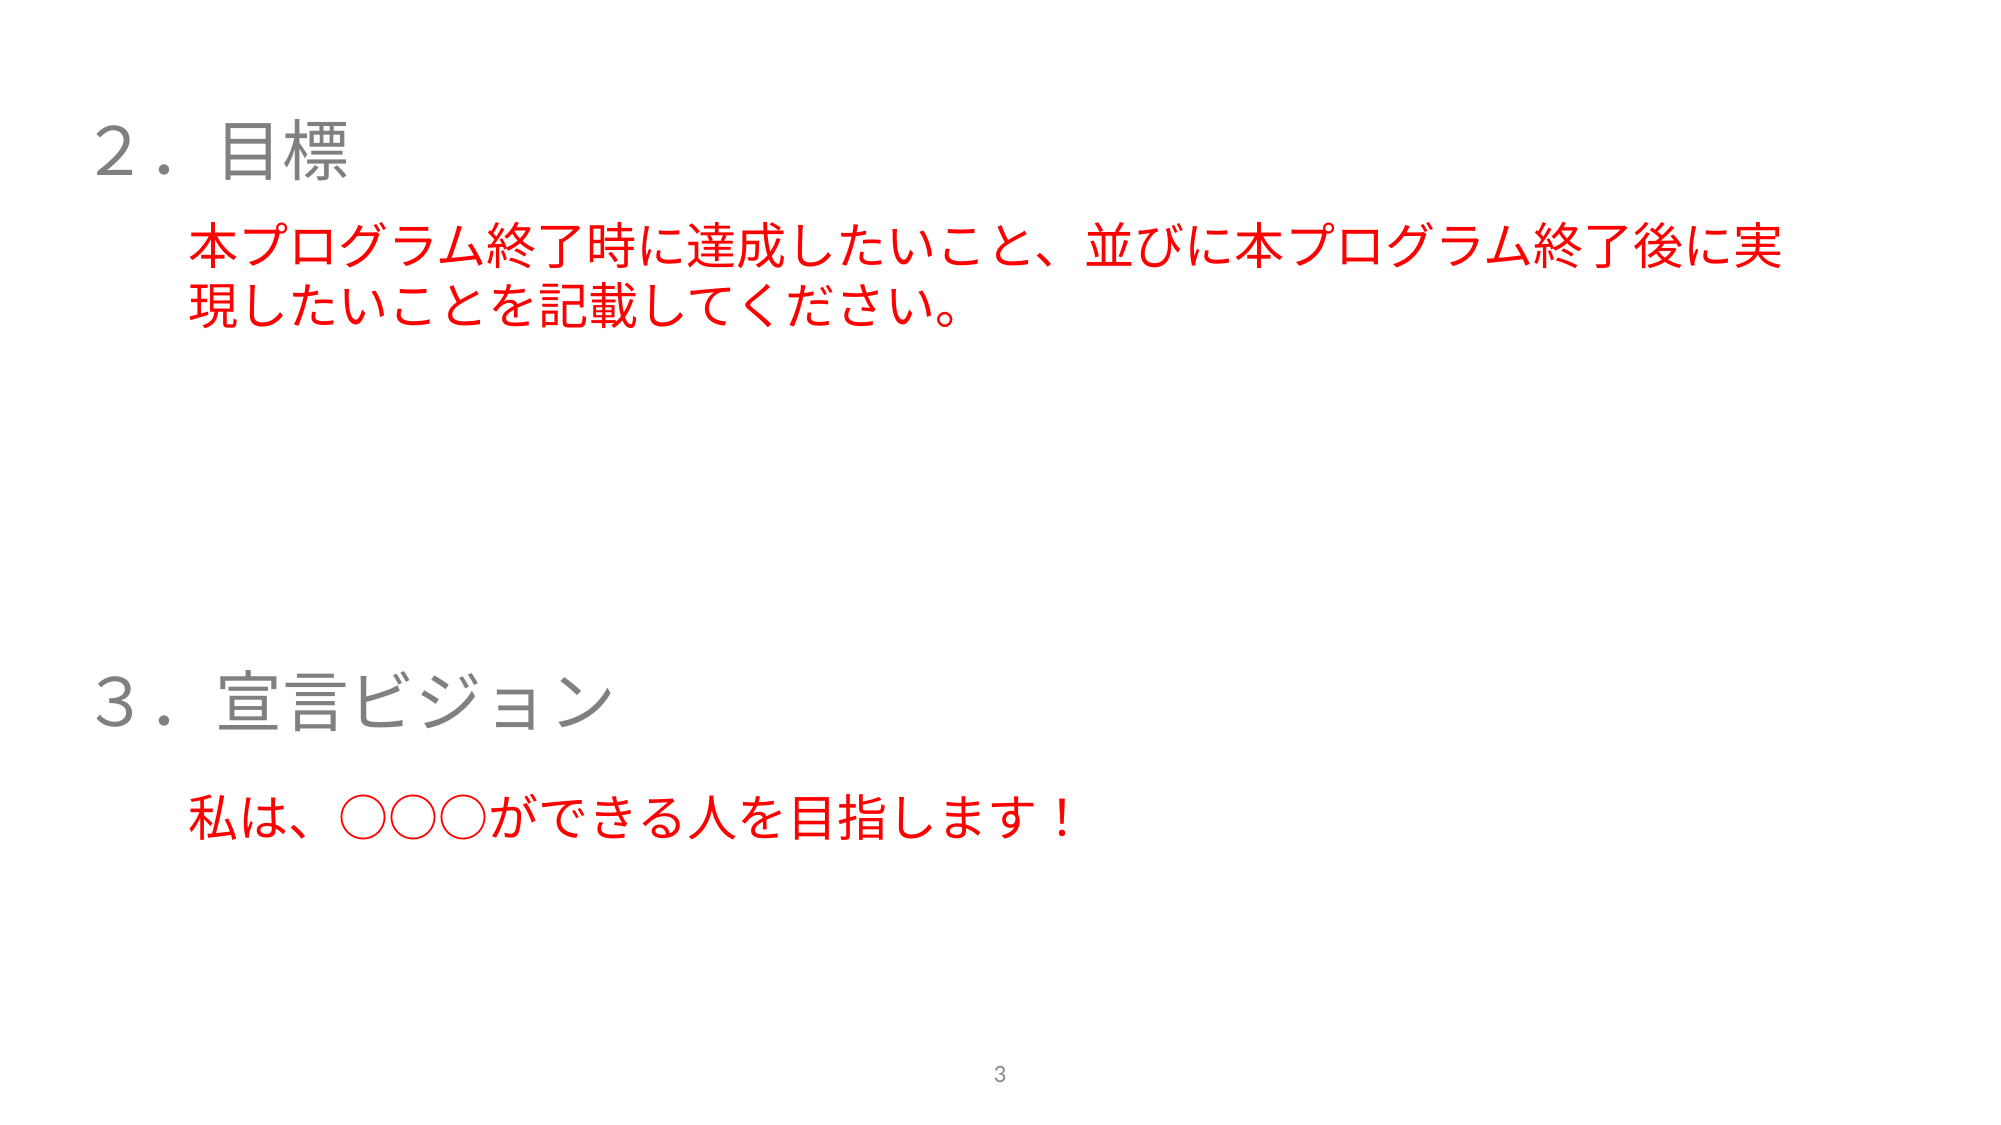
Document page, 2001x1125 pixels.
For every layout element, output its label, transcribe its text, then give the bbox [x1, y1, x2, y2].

text_box ３．宣言ビジョン [67, 652, 741, 747]
title 本プログラム終了時に達成したいこと、並びに本プログラム終了後に実現したいことを記載してください。 [173, 206, 1839, 609]
text_box ２．目標 [66, 100, 741, 196]
text_box 私は、○○○ができる人を目指します！ [173, 779, 1839, 1102]
